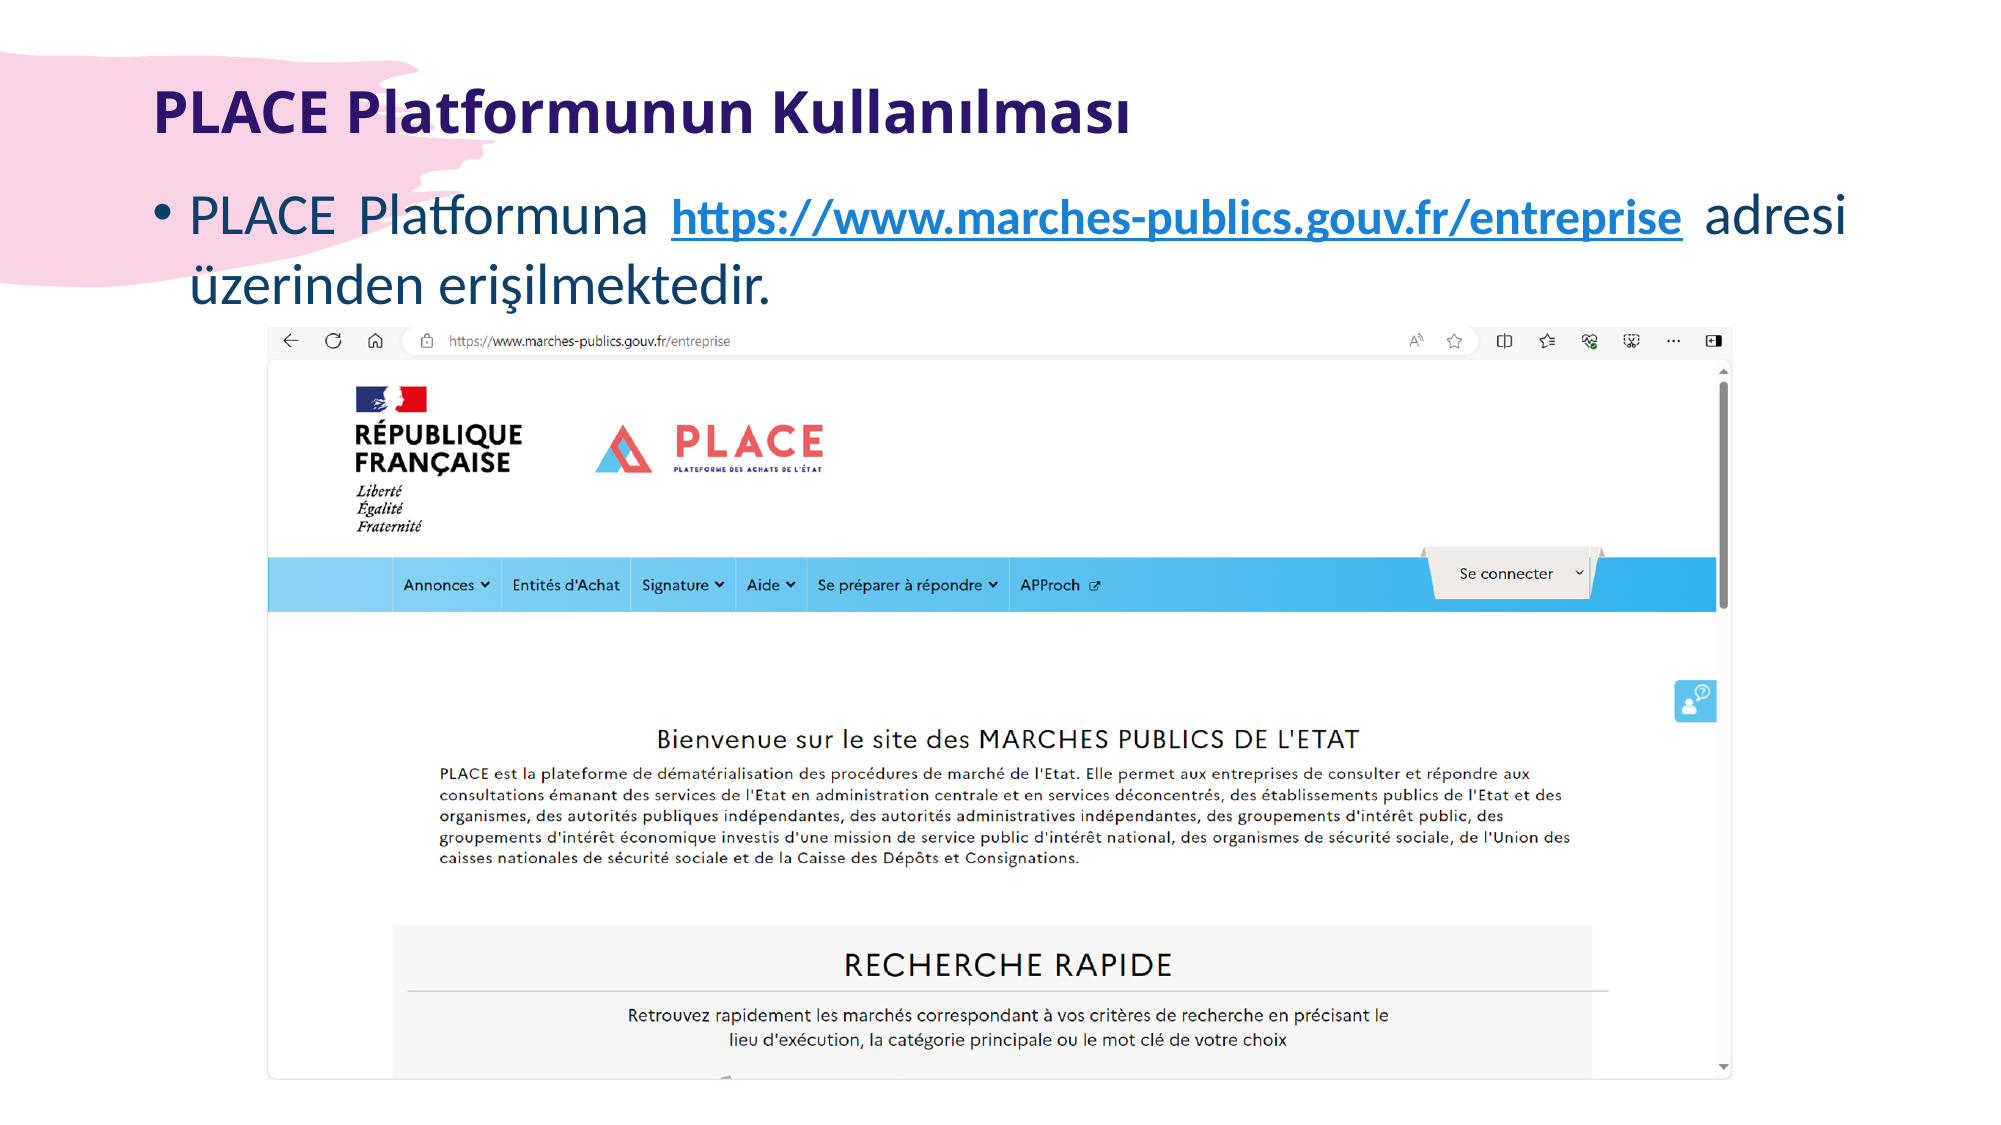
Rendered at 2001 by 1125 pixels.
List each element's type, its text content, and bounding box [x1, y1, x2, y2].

title PLACE Platformunun Kullanılması [137, 59, 1863, 168]
list PLACE Platformuna https://www.marches-publics.gouv.fr/entreprise adresi üzerinden erişilmektedir. [137, 168, 1863, 852]
picture [267, 327, 1733, 1080]
